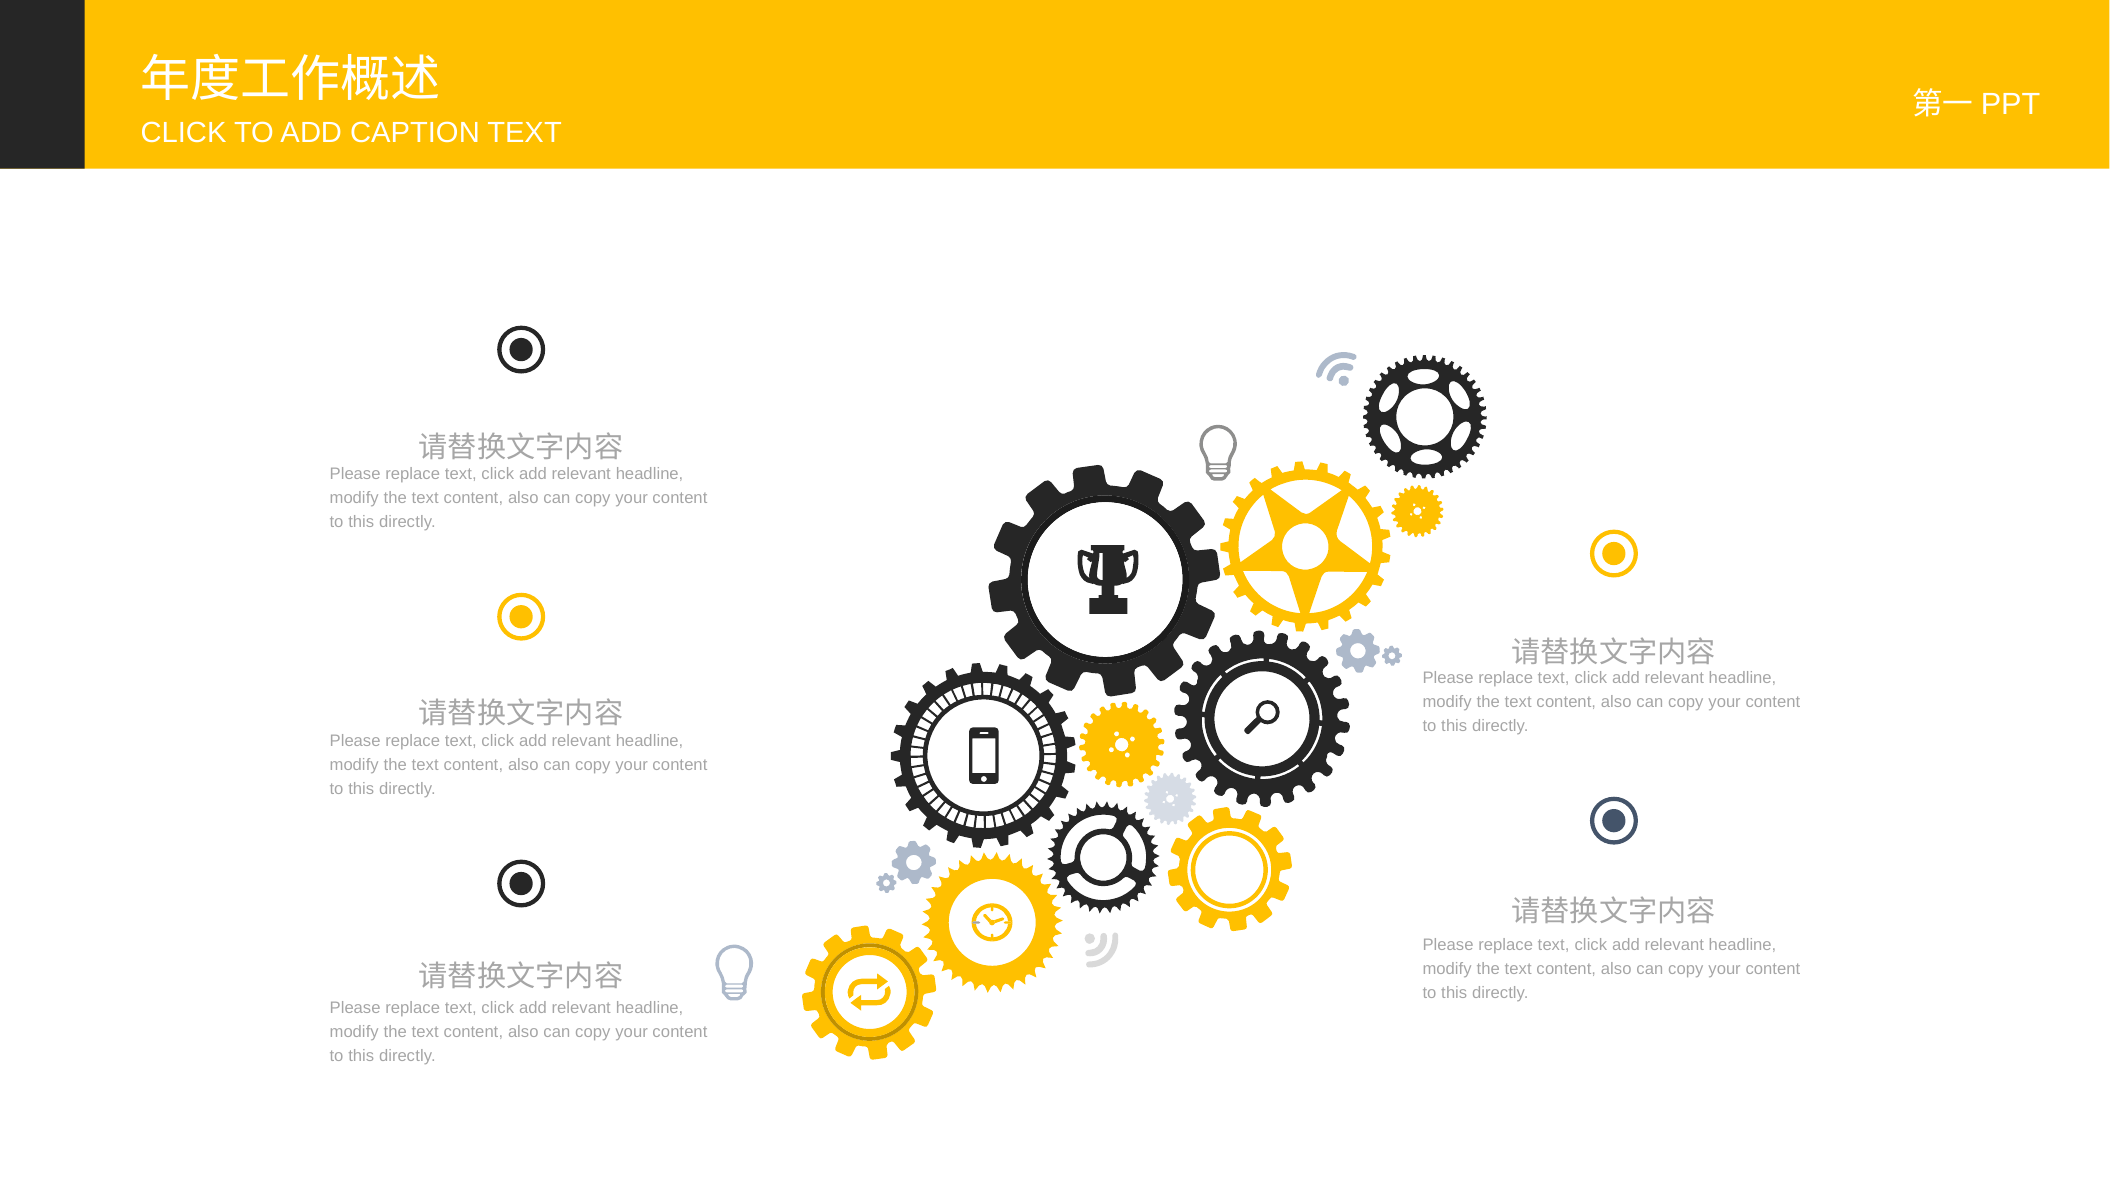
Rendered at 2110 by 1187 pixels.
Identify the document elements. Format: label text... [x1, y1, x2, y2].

text_box CLICK TO ADD CAPTION TEXT [140, 113, 656, 149]
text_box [1407, 877, 1821, 1009]
text_box [0, 0, 86, 170]
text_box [1589, 529, 1638, 578]
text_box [715, 350, 1487, 1060]
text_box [314, 679, 728, 805]
text_box 第一PPT [1694, 83, 2041, 121]
text_box 年度工作概述 [140, 46, 484, 107]
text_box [314, 943, 728, 1072]
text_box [314, 414, 728, 538]
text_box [1407, 618, 1821, 742]
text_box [497, 859, 546, 908]
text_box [497, 592, 546, 641]
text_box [1589, 796, 1638, 845]
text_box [497, 325, 546, 374]
text_box [86, 0, 2110, 170]
